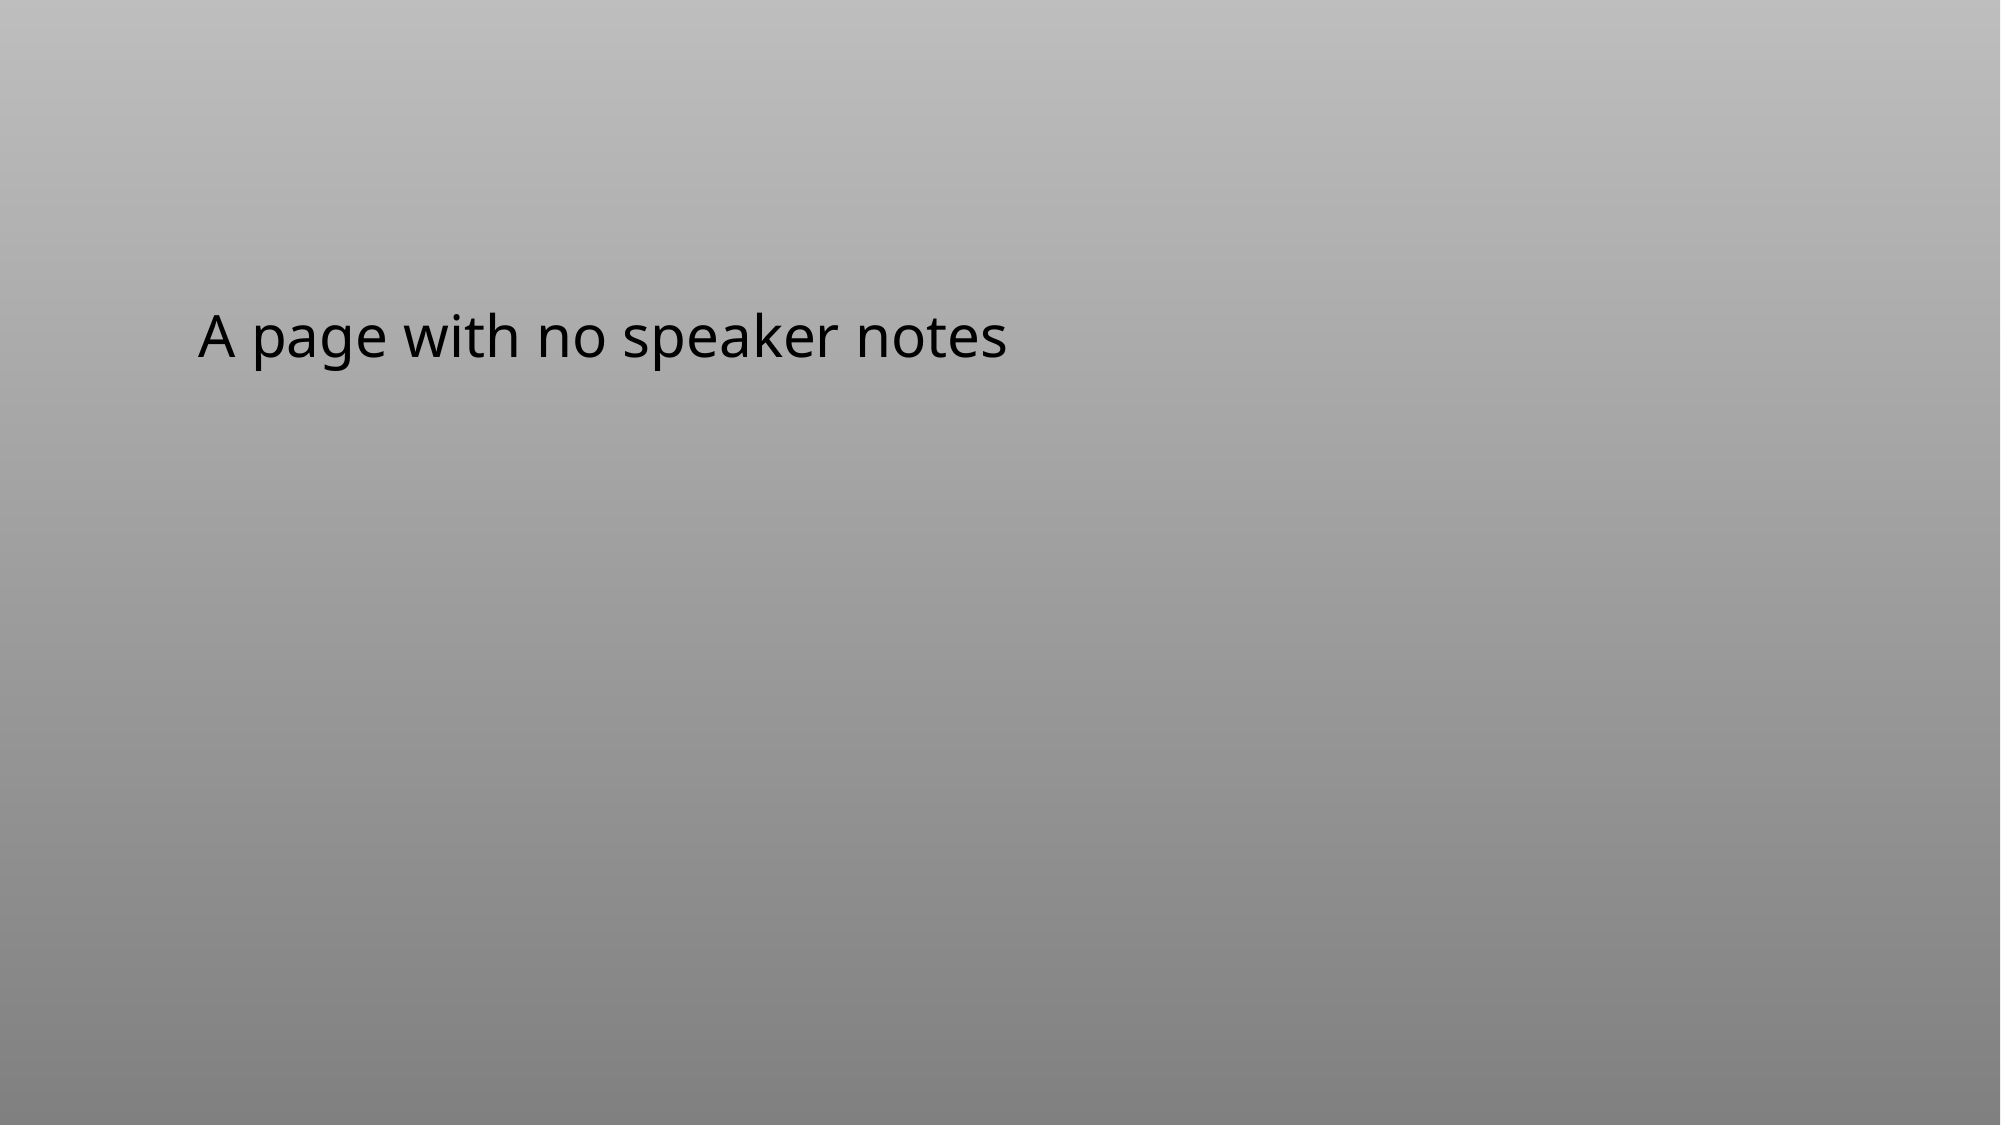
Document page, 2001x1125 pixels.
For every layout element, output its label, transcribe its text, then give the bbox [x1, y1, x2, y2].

list A page with no speaker notes [183, 299, 1863, 1014]
picture [0, 0, 2001, 1125]
